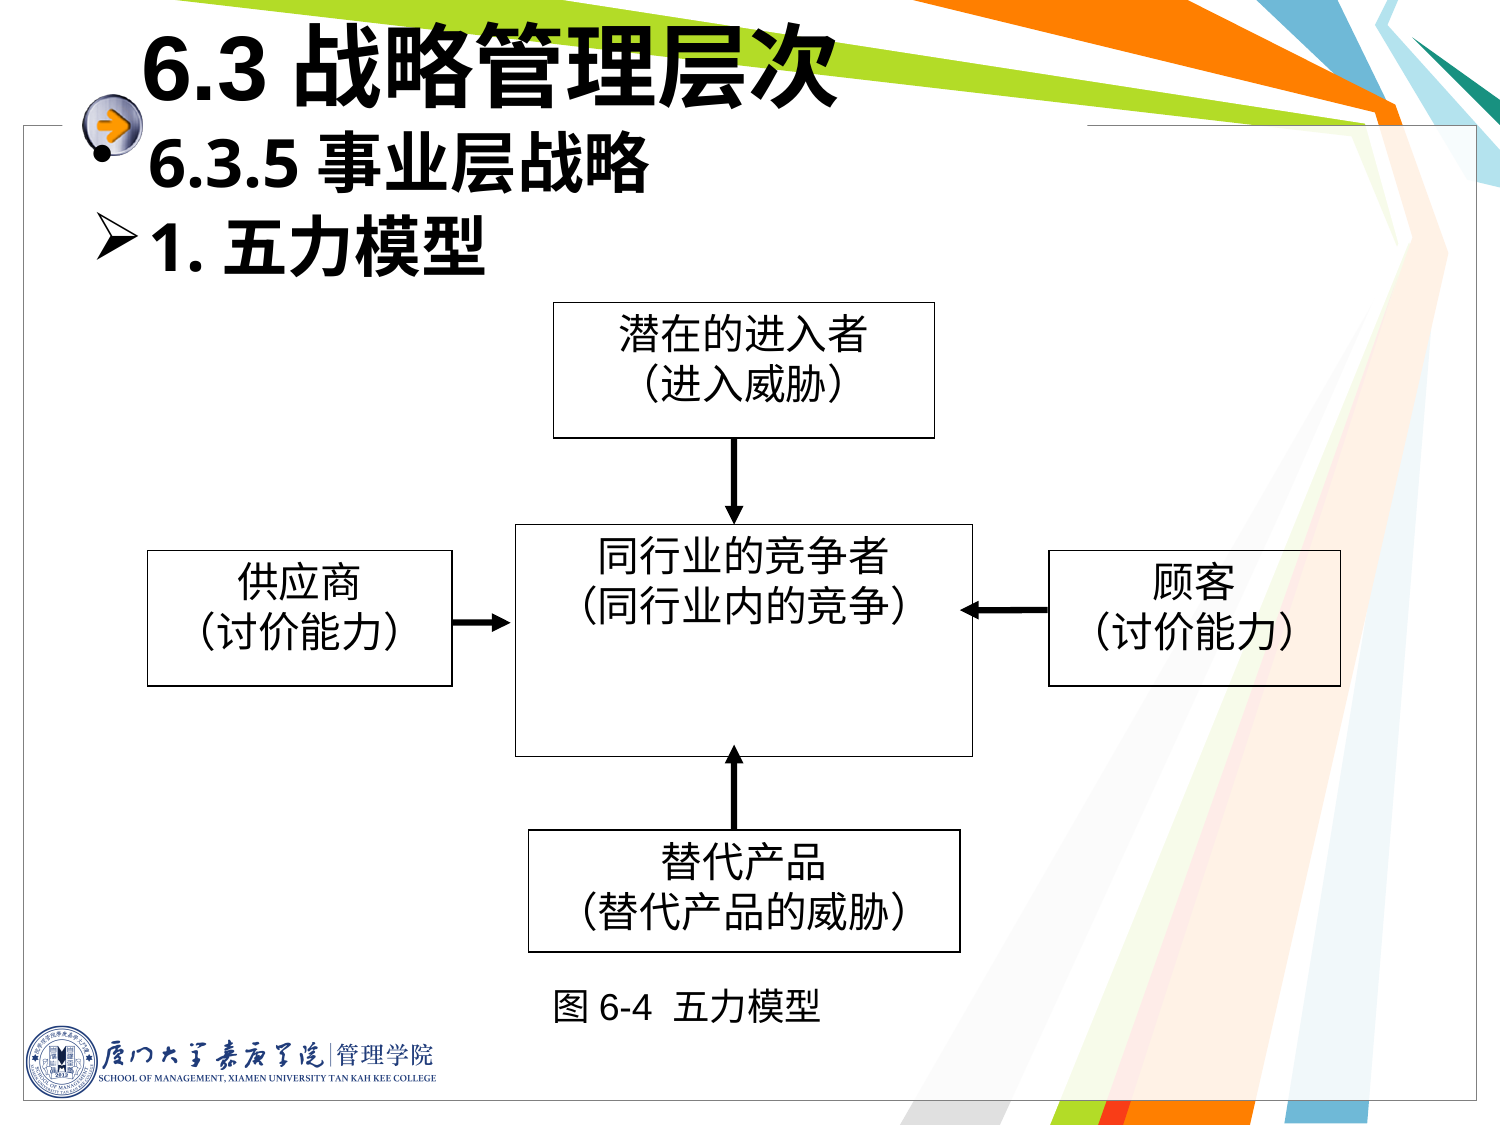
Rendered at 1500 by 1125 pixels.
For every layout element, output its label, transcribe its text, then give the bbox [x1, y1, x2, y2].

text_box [147, 302, 1341, 953]
list 6.3.5事业层战略 1.五力模型 [76, 113, 1427, 939]
title 6.3战略管理层次 [75, 37, 1425, 91]
picture [24, 1024, 438, 1100]
text_box 图6-4 五力模型 [537, 976, 1176, 1036]
picture [82, 94, 143, 113]
